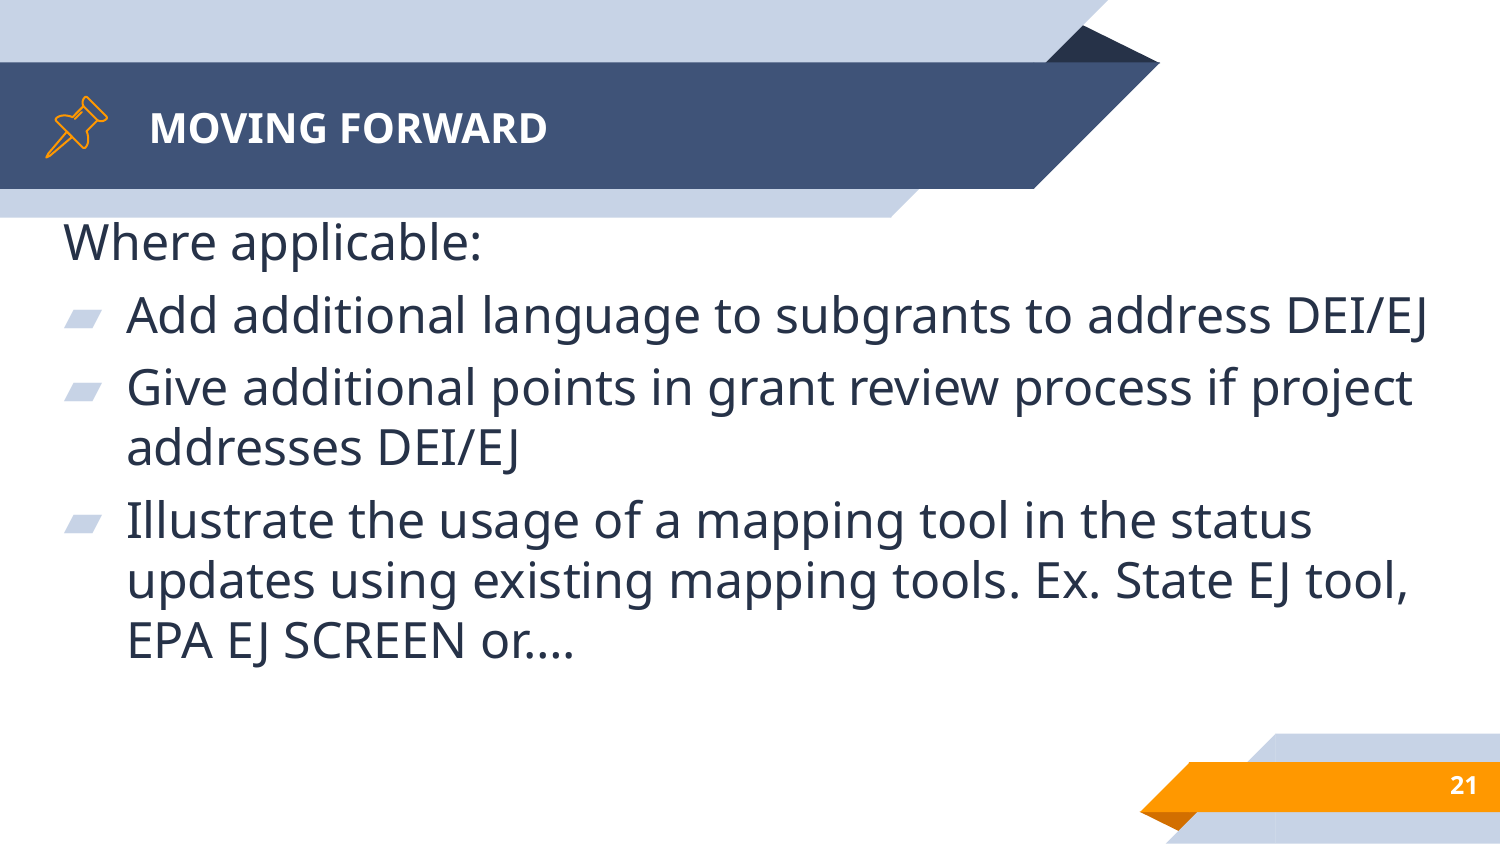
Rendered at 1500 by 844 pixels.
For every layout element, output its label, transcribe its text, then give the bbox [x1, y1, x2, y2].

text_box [45, 96, 108, 158]
slide_number 21 [1249, 760, 1494, 813]
title MOVING FORWARD [133, 64, 1035, 190]
list Where applicable: Add additional language to subgrants to address DEI/EJ Give additional points in grant review process if project addresses DEI/EJ Illustrate the usage of a mapping tool in the status updates using existing mapping tools. Ex. State EJ tool, EPA EJ SCREEN or…. [36, 217, 1464, 734]
